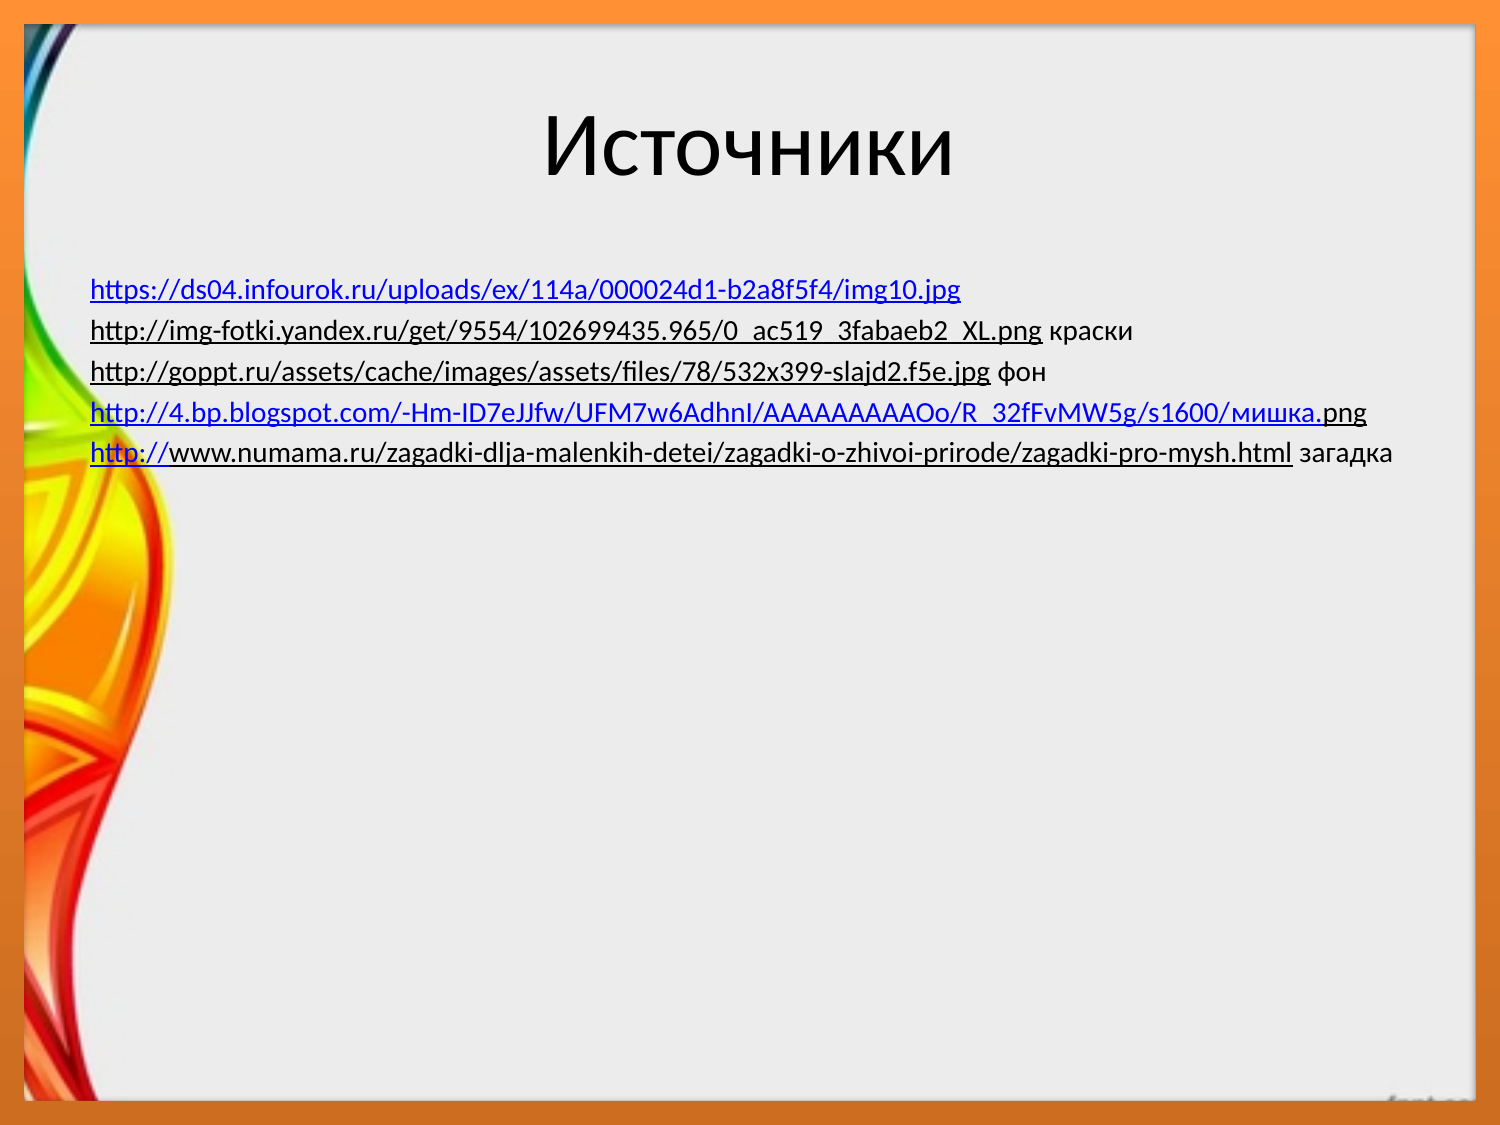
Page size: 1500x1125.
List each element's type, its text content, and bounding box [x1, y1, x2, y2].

title Источники [75, 45, 1425, 233]
picture [24, 24, 1475, 1100]
list https://ds04.infourok.ru/uploads/ex/114a/000024d1-b2a8f5f4/img10.jpg http://img-fotki.yandex.ru/get/9554/102699435.965/0_ac519_3fabaeb2_XL.png краски http://goppt.ru/assets/cache/images/assets/files/78/532x399-slajd2.f5e.jpg фон http://4.bp.blogspot.com/-Hm-ID7eJJfw/UFM7w6AdhnI/AAAAAAAAAOo/R_32fFvMW5g/s1600/мишка.png http://www.numama.ru/zagadki-dlja-malenkih-detei/zagadki-o-zhivoi-prirode/zagadki-pro-mysh.html загадка [75, 262, 1425, 1005]
